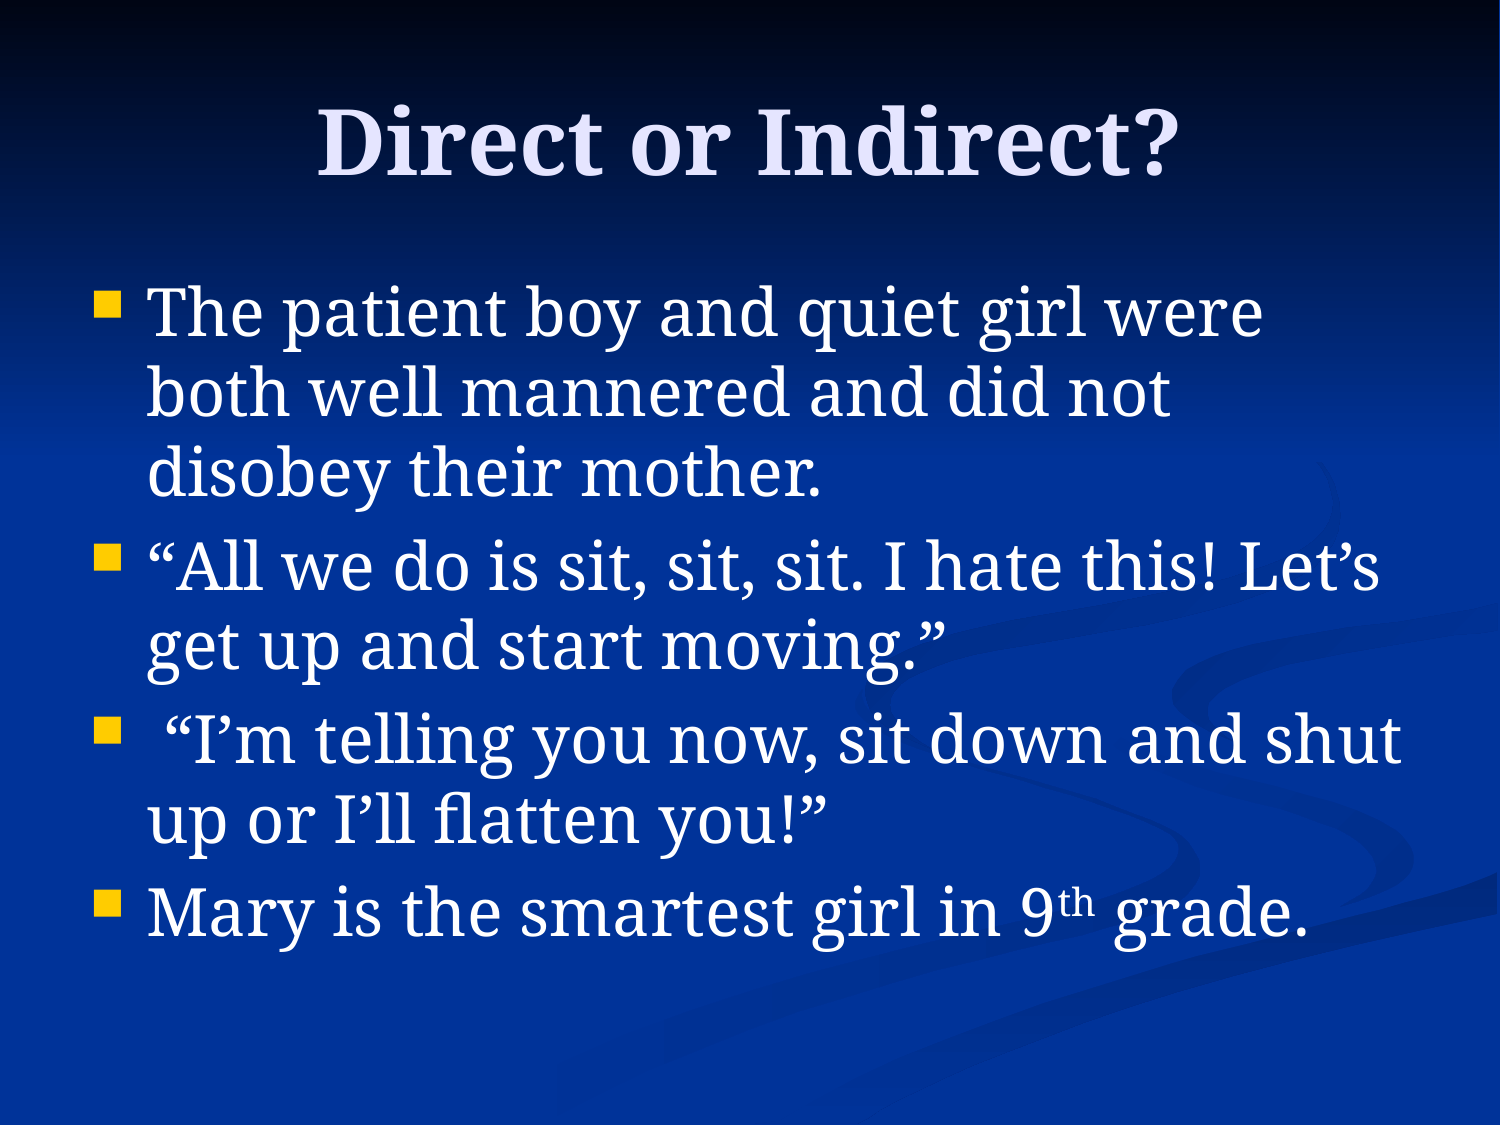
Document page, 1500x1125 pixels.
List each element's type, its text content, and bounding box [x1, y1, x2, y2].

title Direct or Indirect? [74, 44, 1426, 233]
list The patient boy and quiet girl were both well mannered and did not disobey their mother. “All we do is sit, sit, sit. I hate this! Let’s get up and start moving.” “I’m telling you now, sit down and shut up or I’ll flatten you!” Mary is the smartest girl in 9th grade. [74, 262, 1426, 1006]
